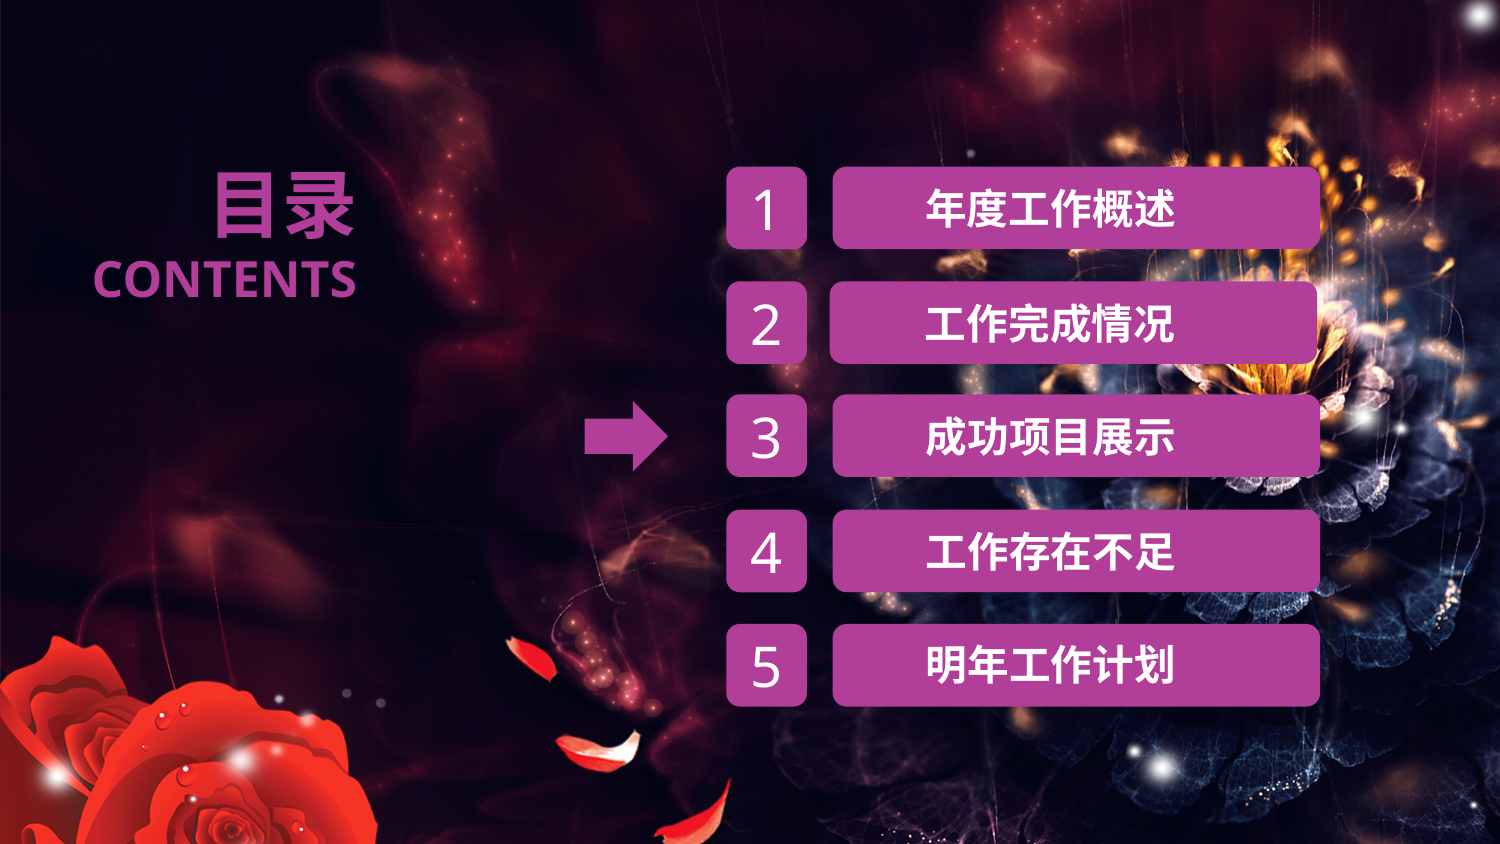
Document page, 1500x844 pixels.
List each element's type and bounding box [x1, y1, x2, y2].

picture [0, 0, 1500, 844]
text_box [832, 509, 1321, 593]
text_box [829, 281, 1318, 365]
text_box [832, 623, 1321, 707]
text_box [832, 394, 1321, 478]
text_box [832, 166, 1321, 250]
